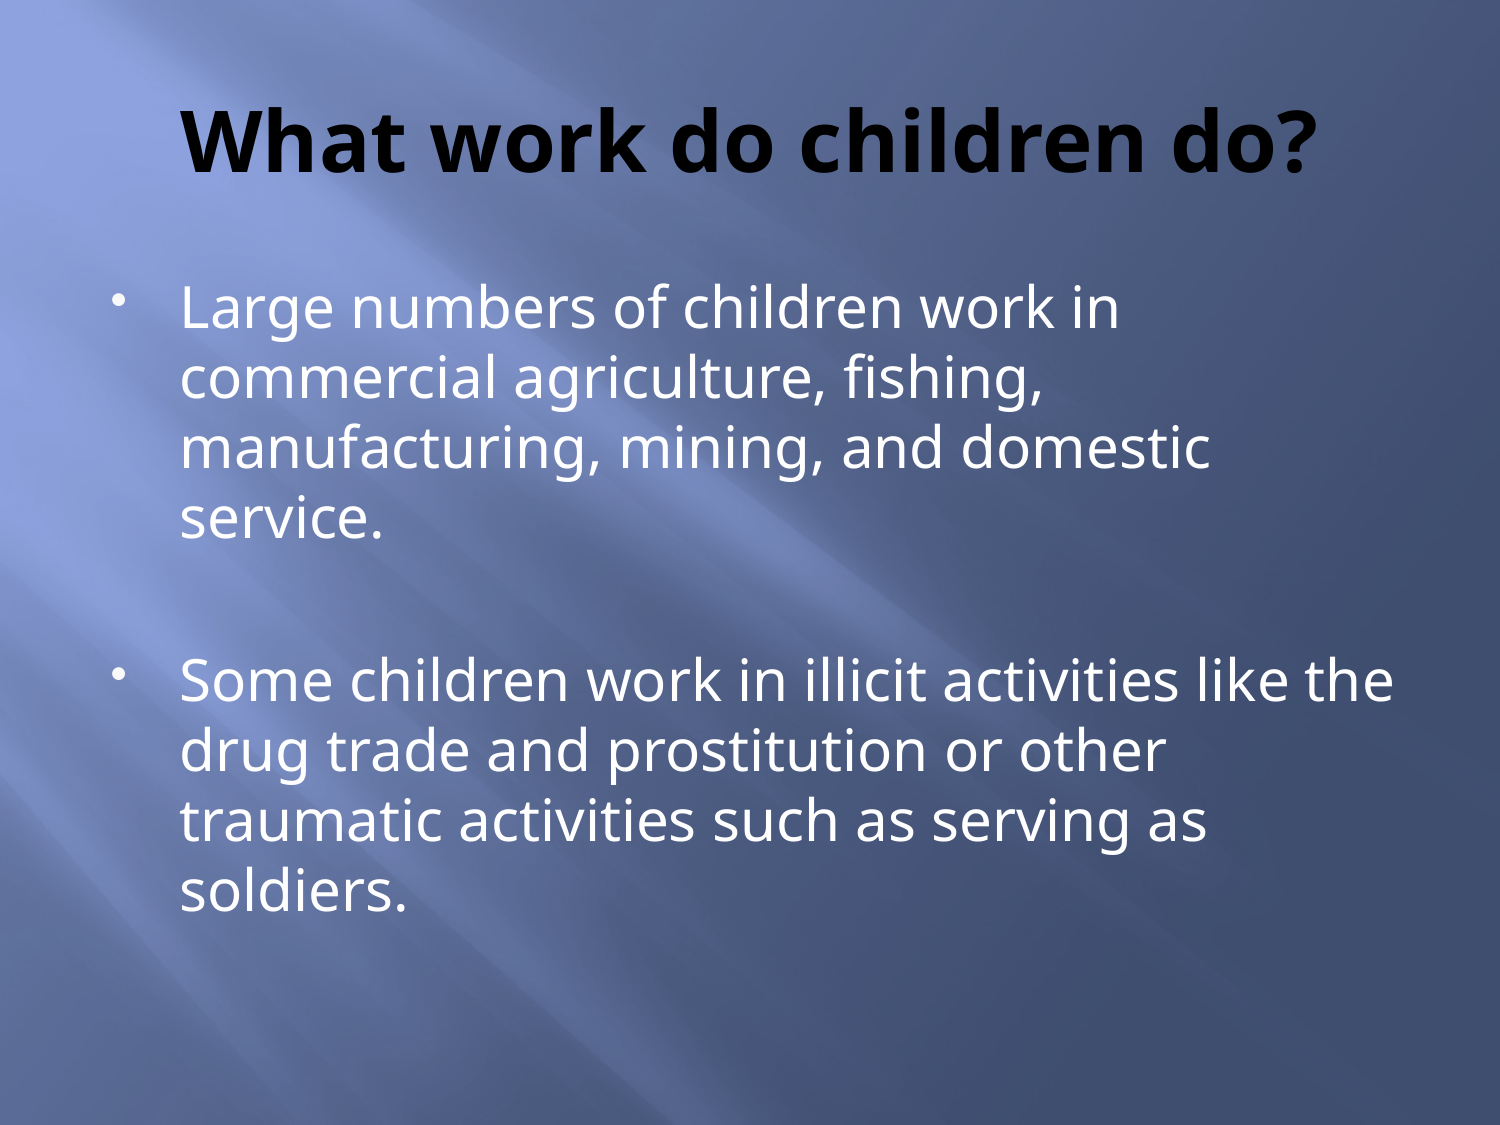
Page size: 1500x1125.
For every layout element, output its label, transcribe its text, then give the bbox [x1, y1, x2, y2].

title What work do children do? [75, 45, 1425, 233]
list Large numbers of children work in commercial agriculture, fishing, manufacturing, mining, and domestic service. Some children work in illicit activities like the drug trade and prostitution or other traumatic activities such as serving as soldiers. [75, 262, 1425, 1035]
